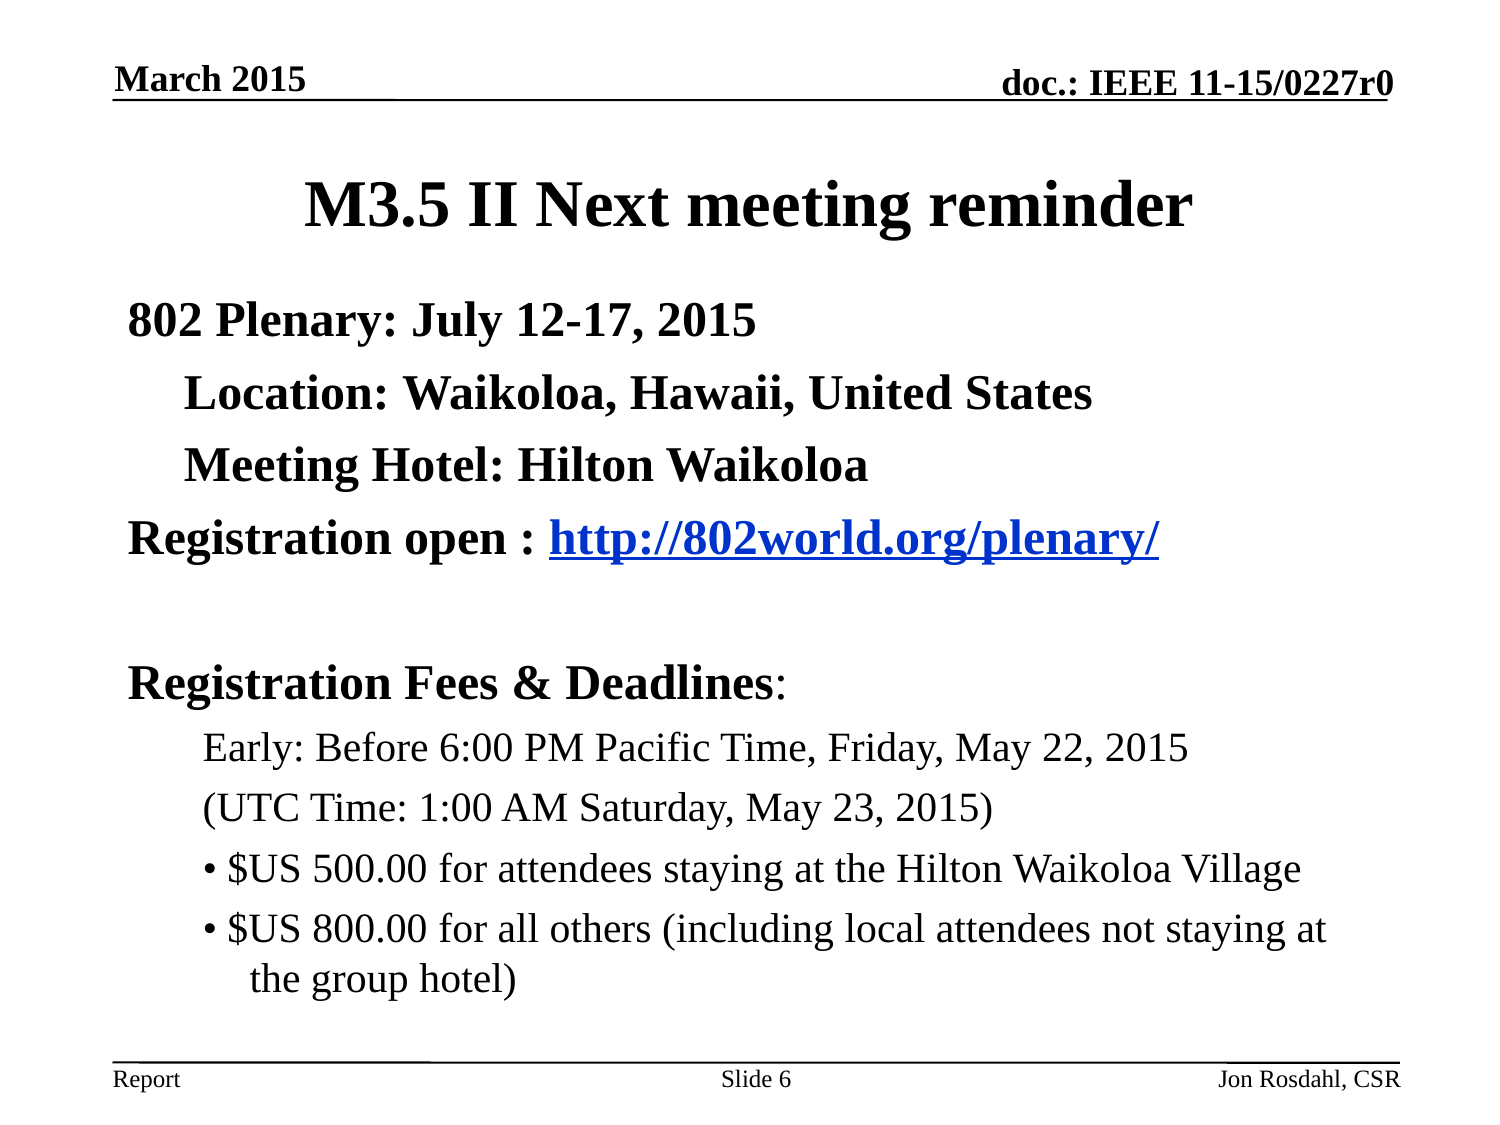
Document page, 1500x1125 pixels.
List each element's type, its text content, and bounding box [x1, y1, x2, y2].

slide_number Slide 6 [712, 1061, 800, 1123]
title M3.5 II Next meeting reminder [112, 112, 1388, 278]
footer Jon Rosdahl, CSR [878, 1061, 1402, 1093]
list 802 Plenary: July 12-17, 2015 Location: Waikoloa, Hawaii, United States Meeting Hotel: Hilton Waikoloa Registration open : http://802world.org/plenary/ Registration Fees & Deadlines: Early: Before 6:00 PM Pacific Time, Friday, May 22, 2015 (UTC Time: 1:00 AM Saturday, May 23, 2015) • $US 500.00 for attendees staying at the Hilton Waikoloa Village • $US 800.00 for all others (including local attendees not staying at the group hotel) [112, 278, 1400, 1047]
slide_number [114, 54, 423, 100]
